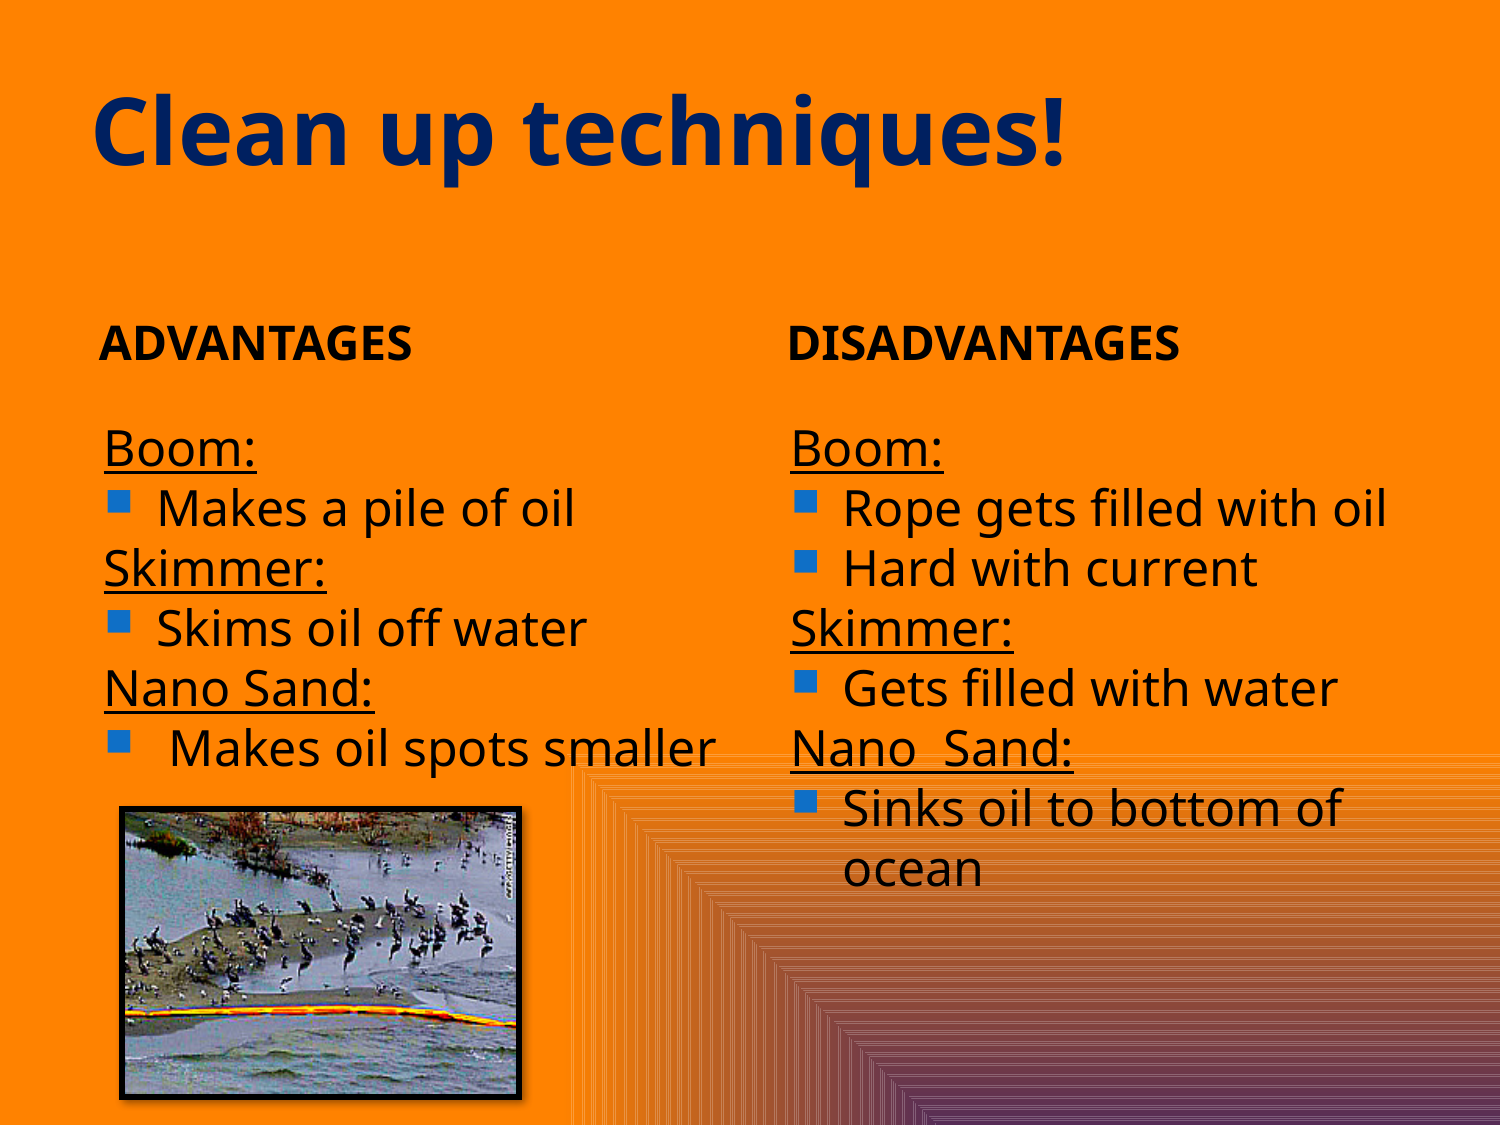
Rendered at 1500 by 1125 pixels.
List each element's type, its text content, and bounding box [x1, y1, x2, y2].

list Boom: Rope gets filled with oil Hard with current Skimmer: Gets filled with water Nano Sand: Sinks oil to bottom of ocean [761, 401, 1425, 1050]
list Boom: Makes a pile of oil Skimmer: Skims oil off water Nano Sand: Makes oil spots smaller [75, 401, 738, 1050]
picture [124, 812, 516, 1094]
list advantages [75, 278, 738, 396]
list disadvantages [761, 278, 1425, 396]
title Clean up techniques! [75, 24, 1425, 231]
